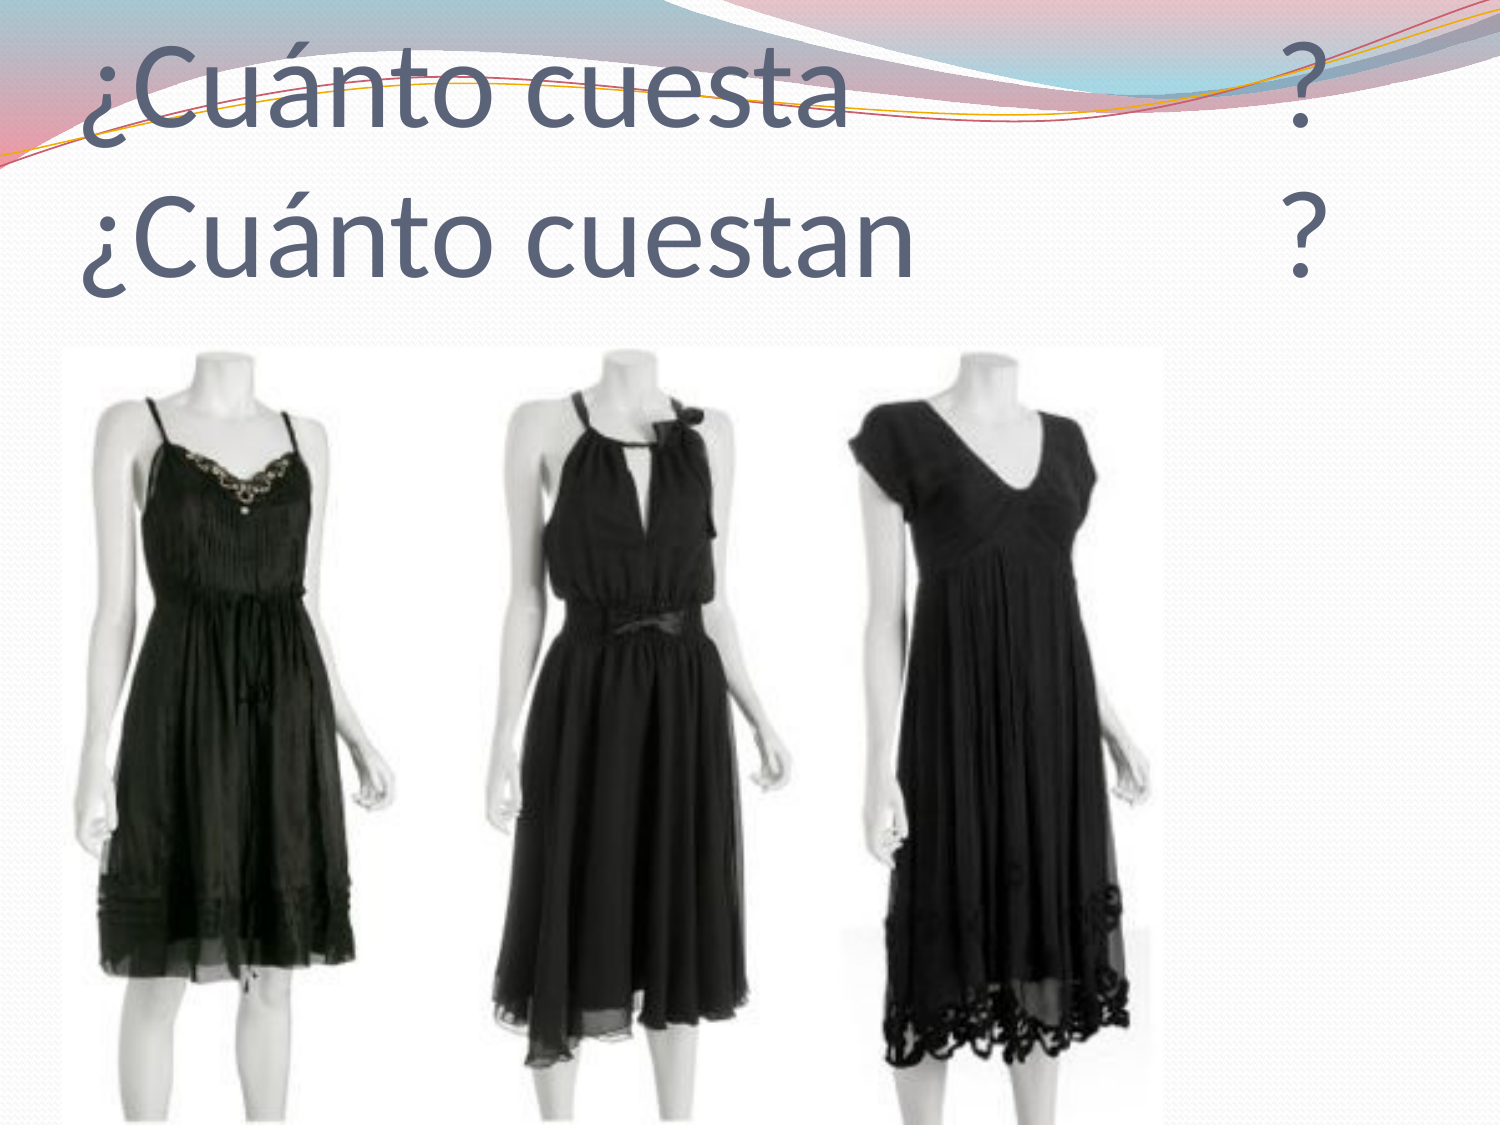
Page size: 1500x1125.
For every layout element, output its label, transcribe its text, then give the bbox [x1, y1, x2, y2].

title ¿Cuánto cuesta ? ¿Cuánto cuestan ? [75, 115, 1425, 303]
picture [62, 348, 1163, 1125]
